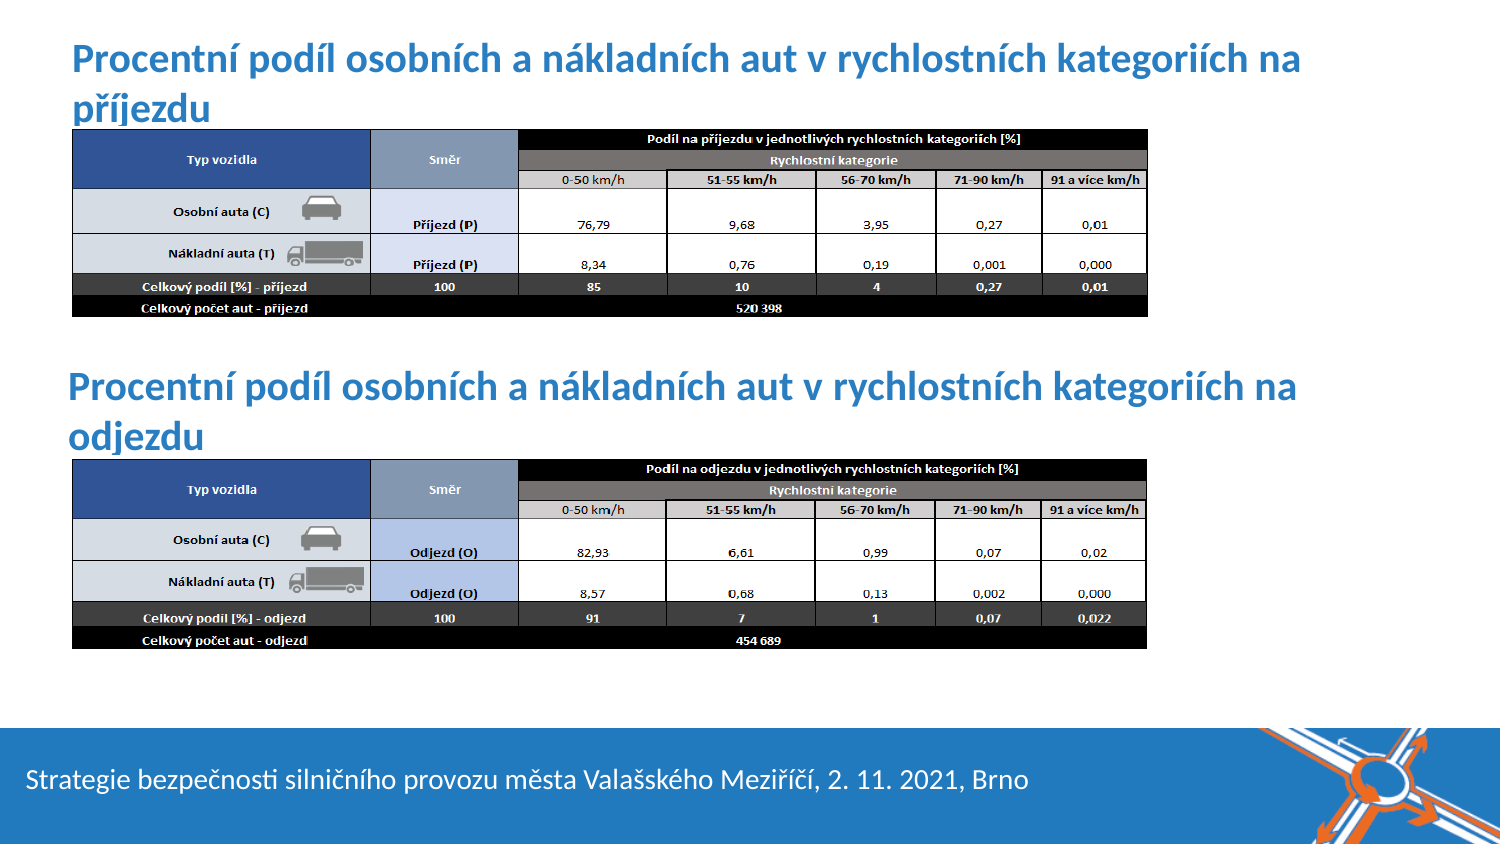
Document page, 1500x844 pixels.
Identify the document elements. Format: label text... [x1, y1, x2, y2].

title Procentní podíl osobních a nákladních aut v rychlostních kategoriích na příjezdu [57, 34, 1407, 128]
picture [65, 126, 1154, 320]
text_box Procentní podíl osobních a nákladních aut v rychlostních kategoriích na odjezdu [53, 362, 1325, 456]
picture [65, 455, 1154, 654]
text_box Strategie bezpečnosti silničního provozu města Valašského Meziříčí, 2. 11. 2021, Brno [10, 752, 1447, 803]
picture [0, 728, 1500, 844]
